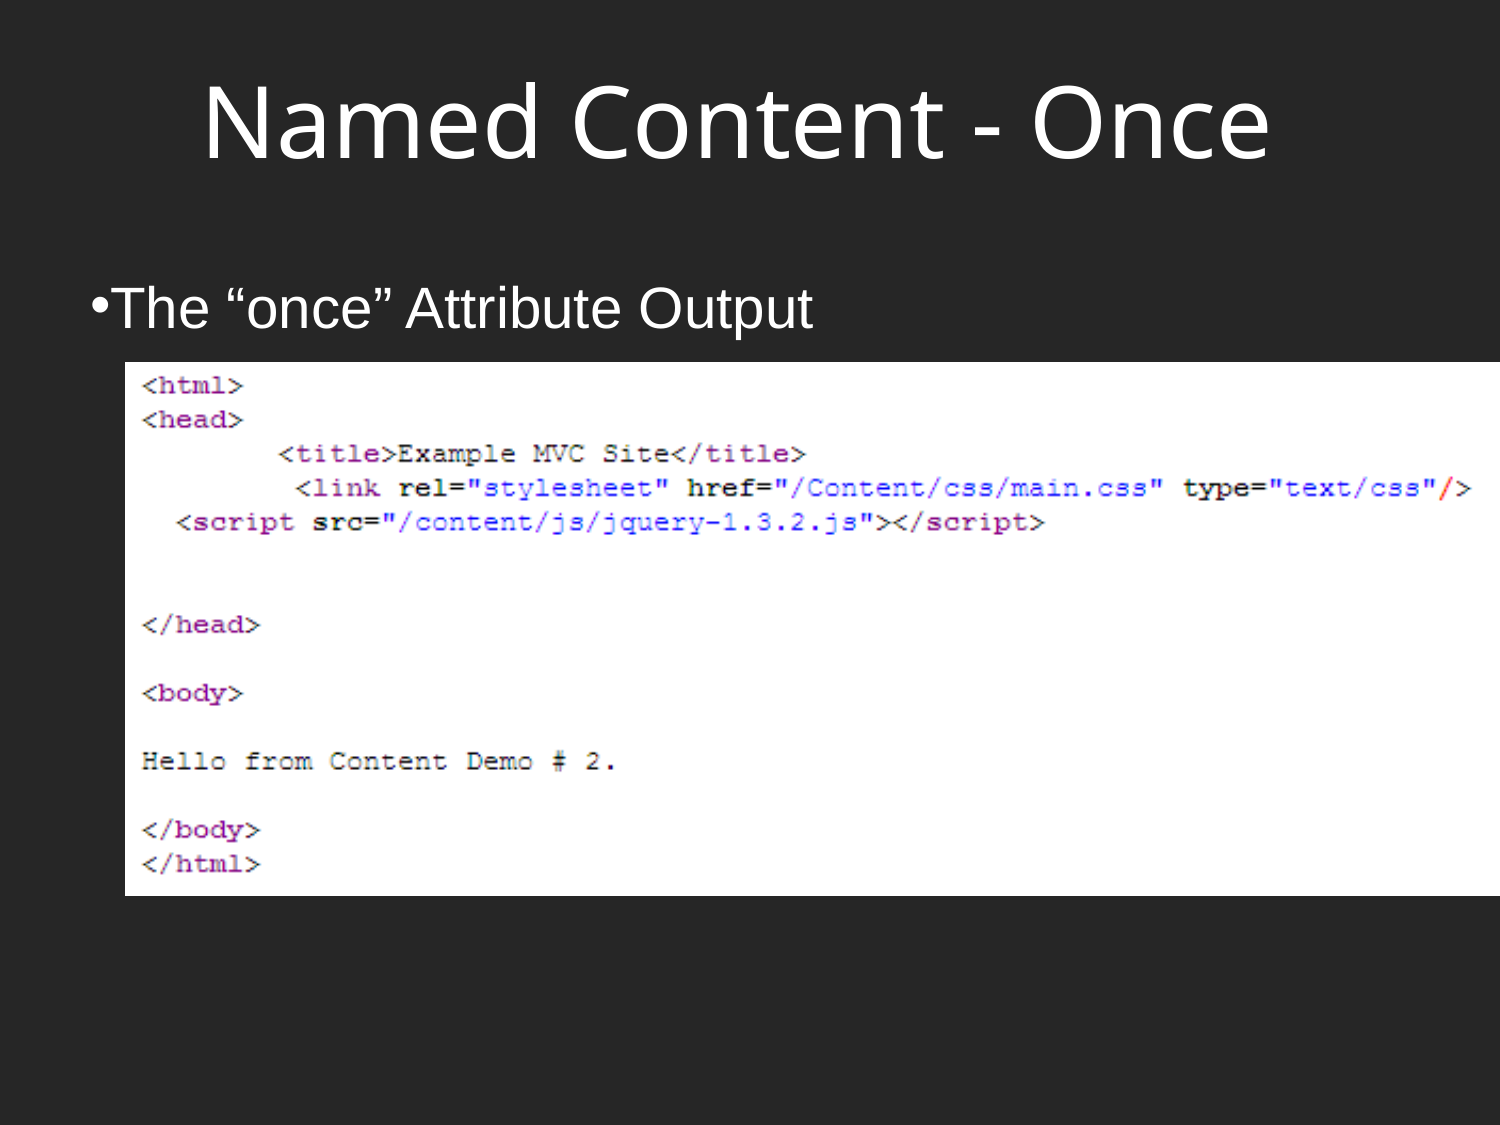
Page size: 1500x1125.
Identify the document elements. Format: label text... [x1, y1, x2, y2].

picture [124, 362, 1500, 896]
text_box The “once” Attribute Output [74, 262, 1425, 450]
title Named Content - Once [62, 24, 1413, 213]
